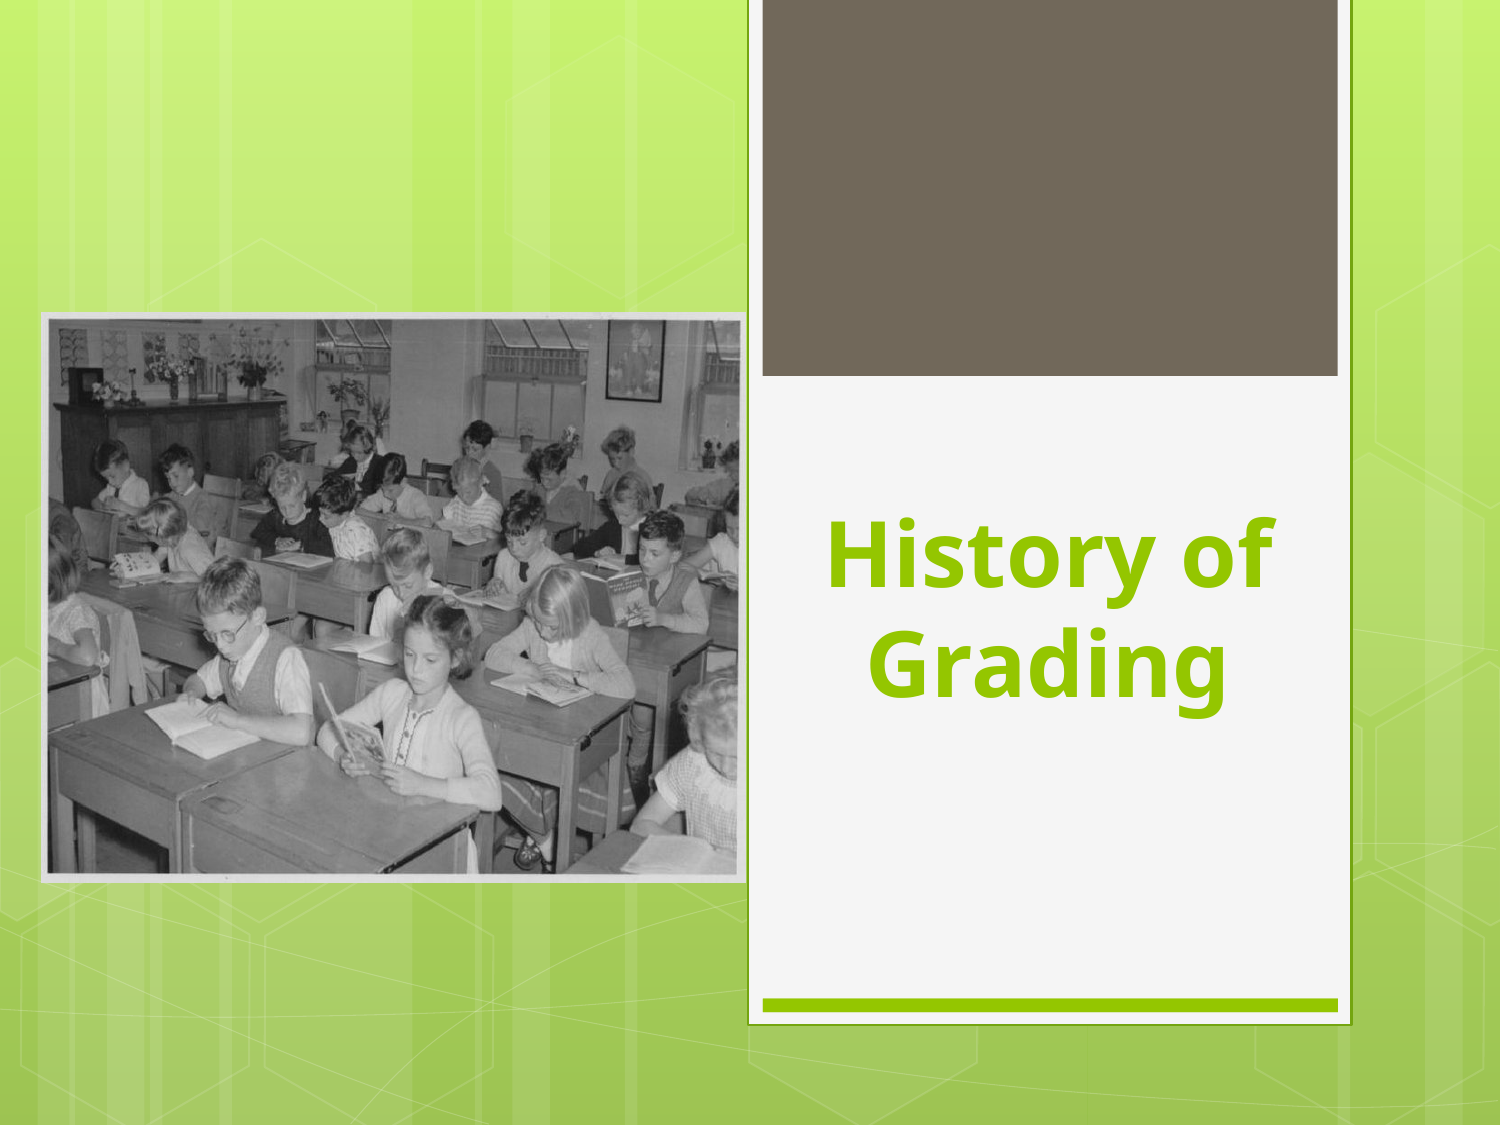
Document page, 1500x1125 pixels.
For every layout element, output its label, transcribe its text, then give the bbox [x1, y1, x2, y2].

title History of Grading [776, 444, 1320, 724]
picture [40, 312, 746, 883]
